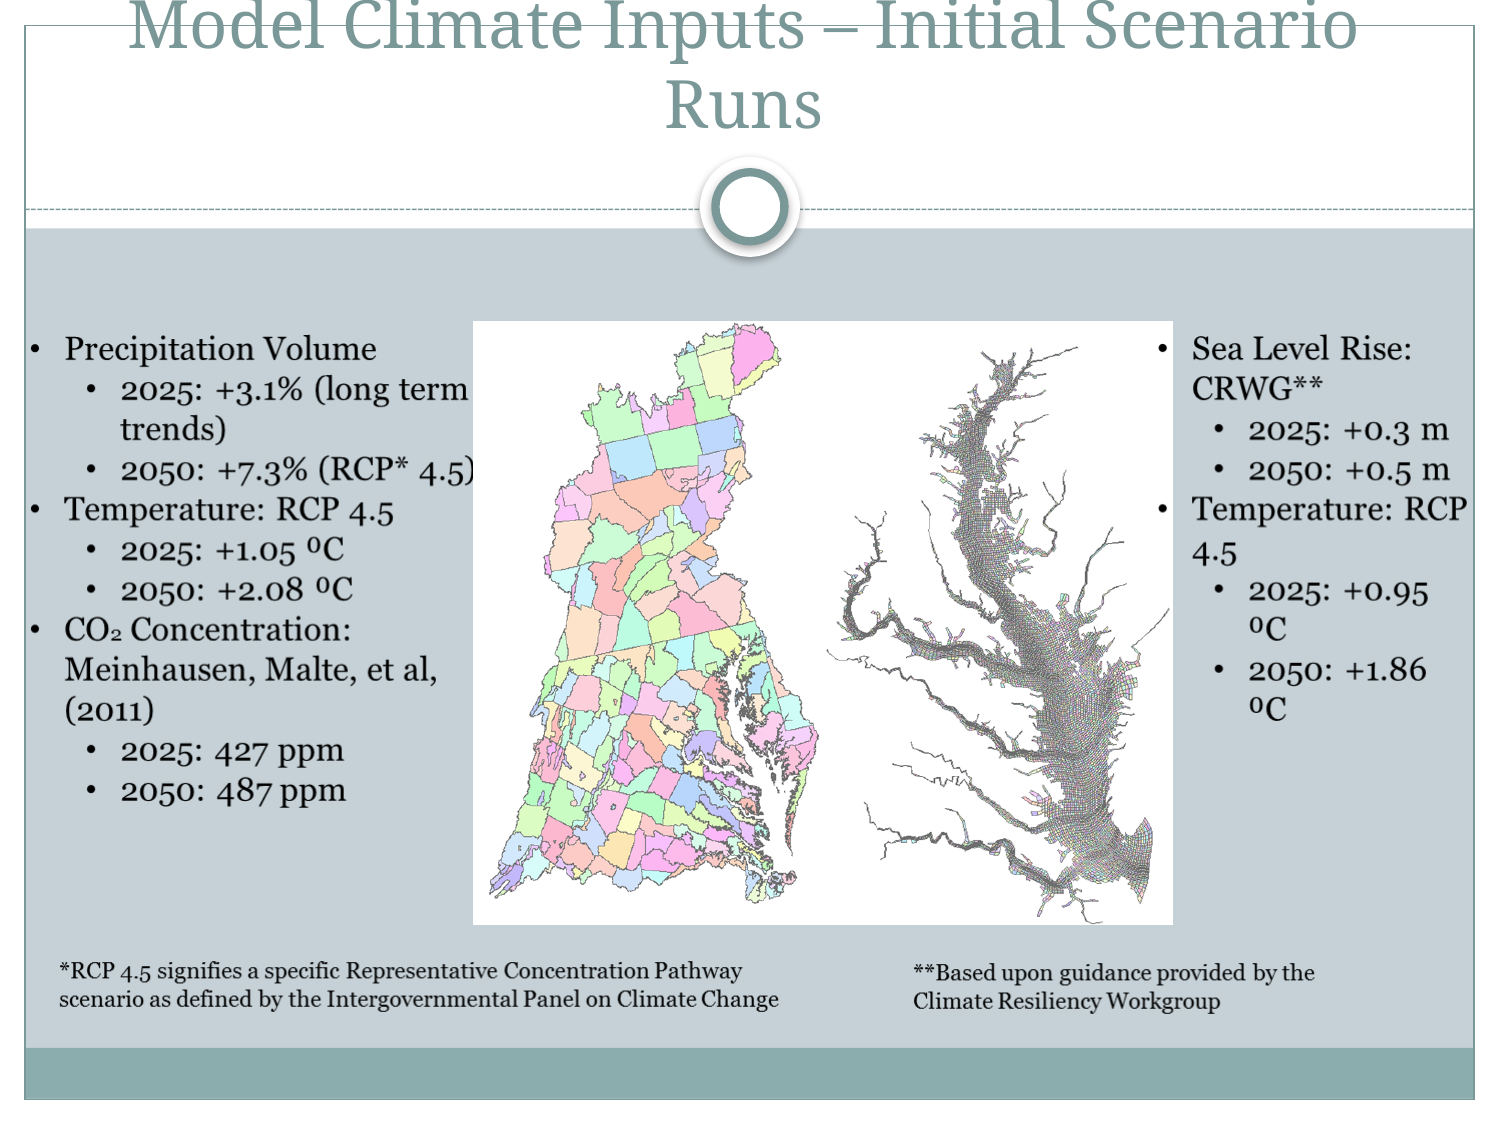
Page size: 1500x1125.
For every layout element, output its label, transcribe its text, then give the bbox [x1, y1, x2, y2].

picture [43, 948, 820, 1028]
title Model Climate Inputs – Initial Scenario Runs [44, 24, 1445, 150]
picture [9, 316, 1497, 926]
picture [898, 950, 1378, 1030]
